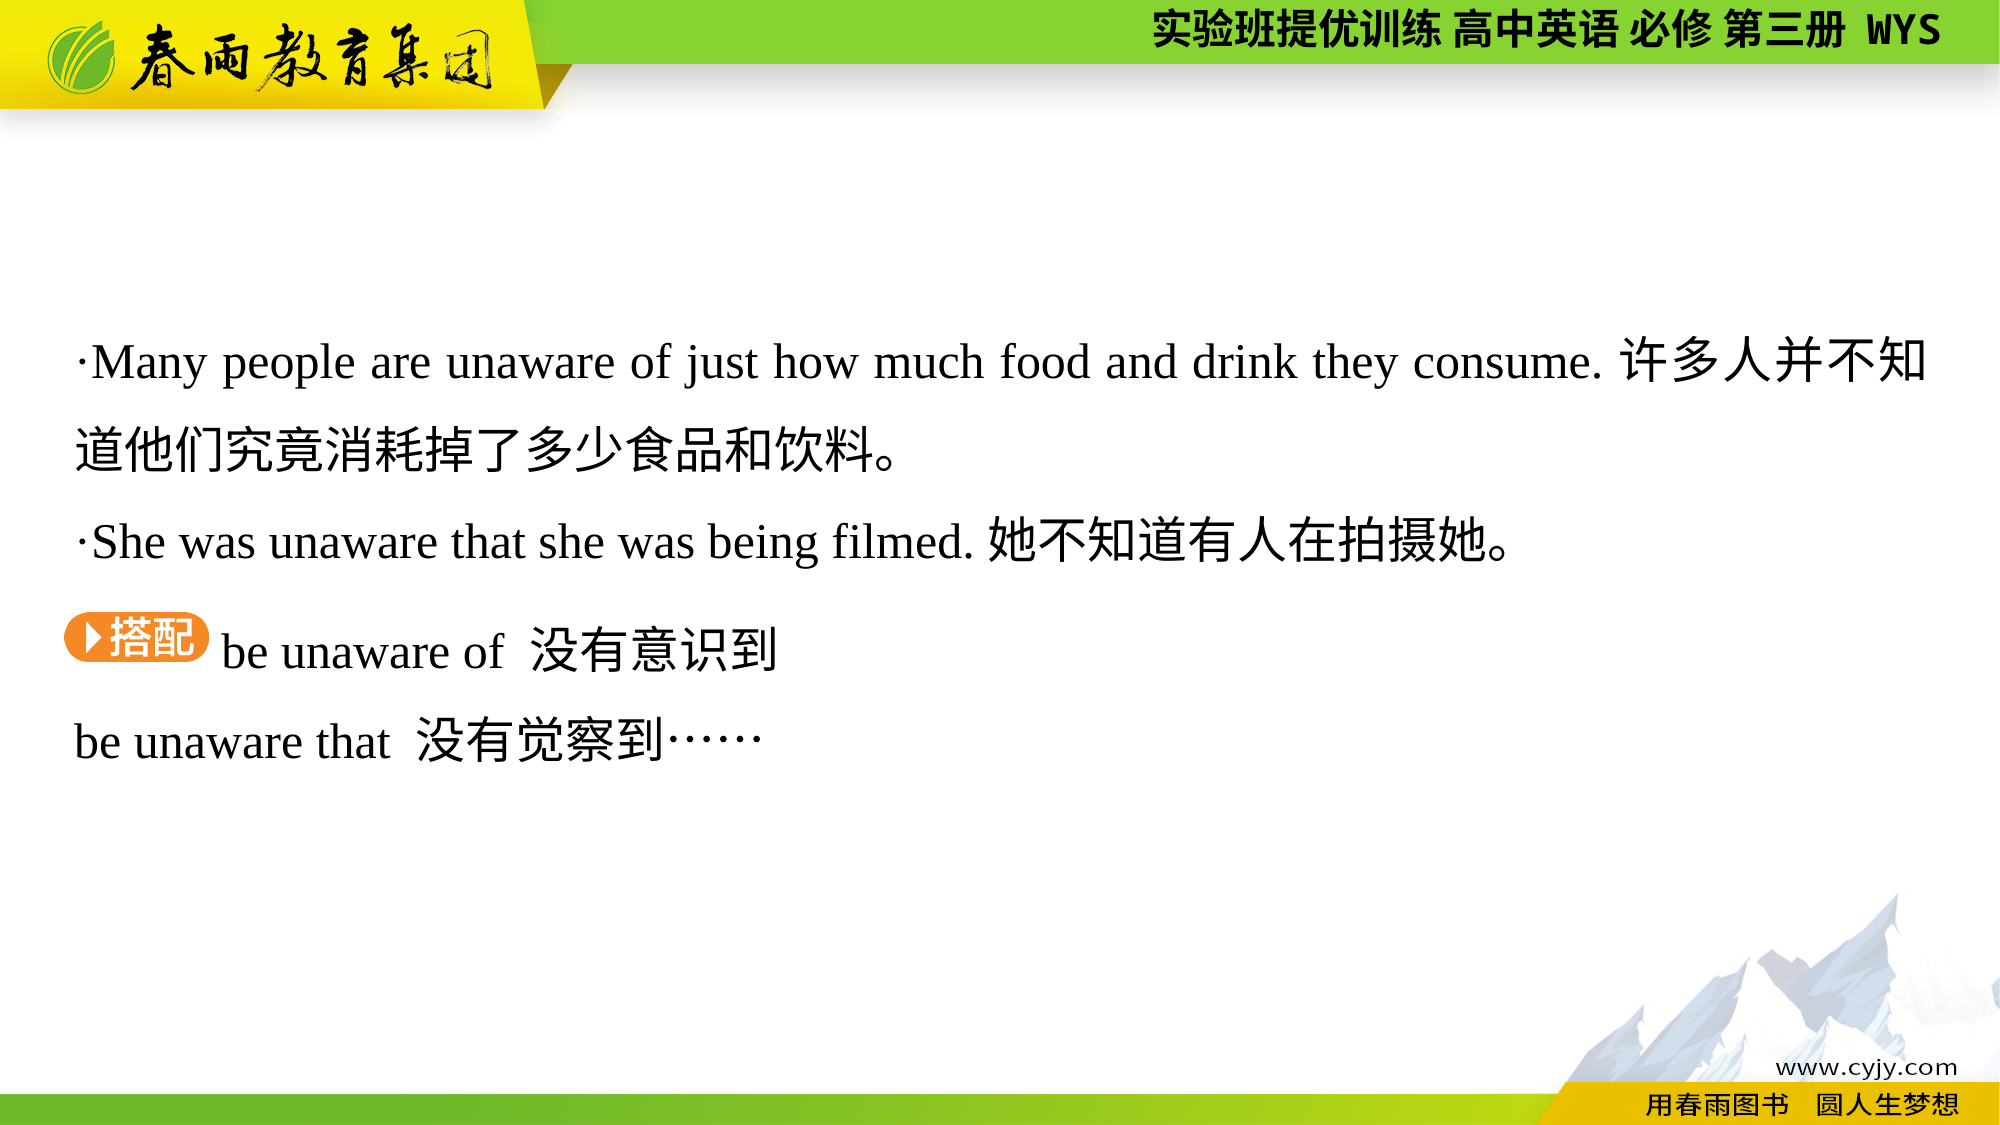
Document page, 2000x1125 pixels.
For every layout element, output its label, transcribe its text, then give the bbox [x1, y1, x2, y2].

picture [0, 0, 2000, 1125]
list ·Many people are unaware of just how much food and drink they consume.许多人并不知道他们究竟消耗掉了多少食品和饮料。 ·She was unaware that she was being filmed.她不知道有人在拍摄她。 [59, 290, 1944, 567]
text_box be unaware of 没有意识到 be unaware that 没有觉察到…… [59, 580, 1944, 776]
